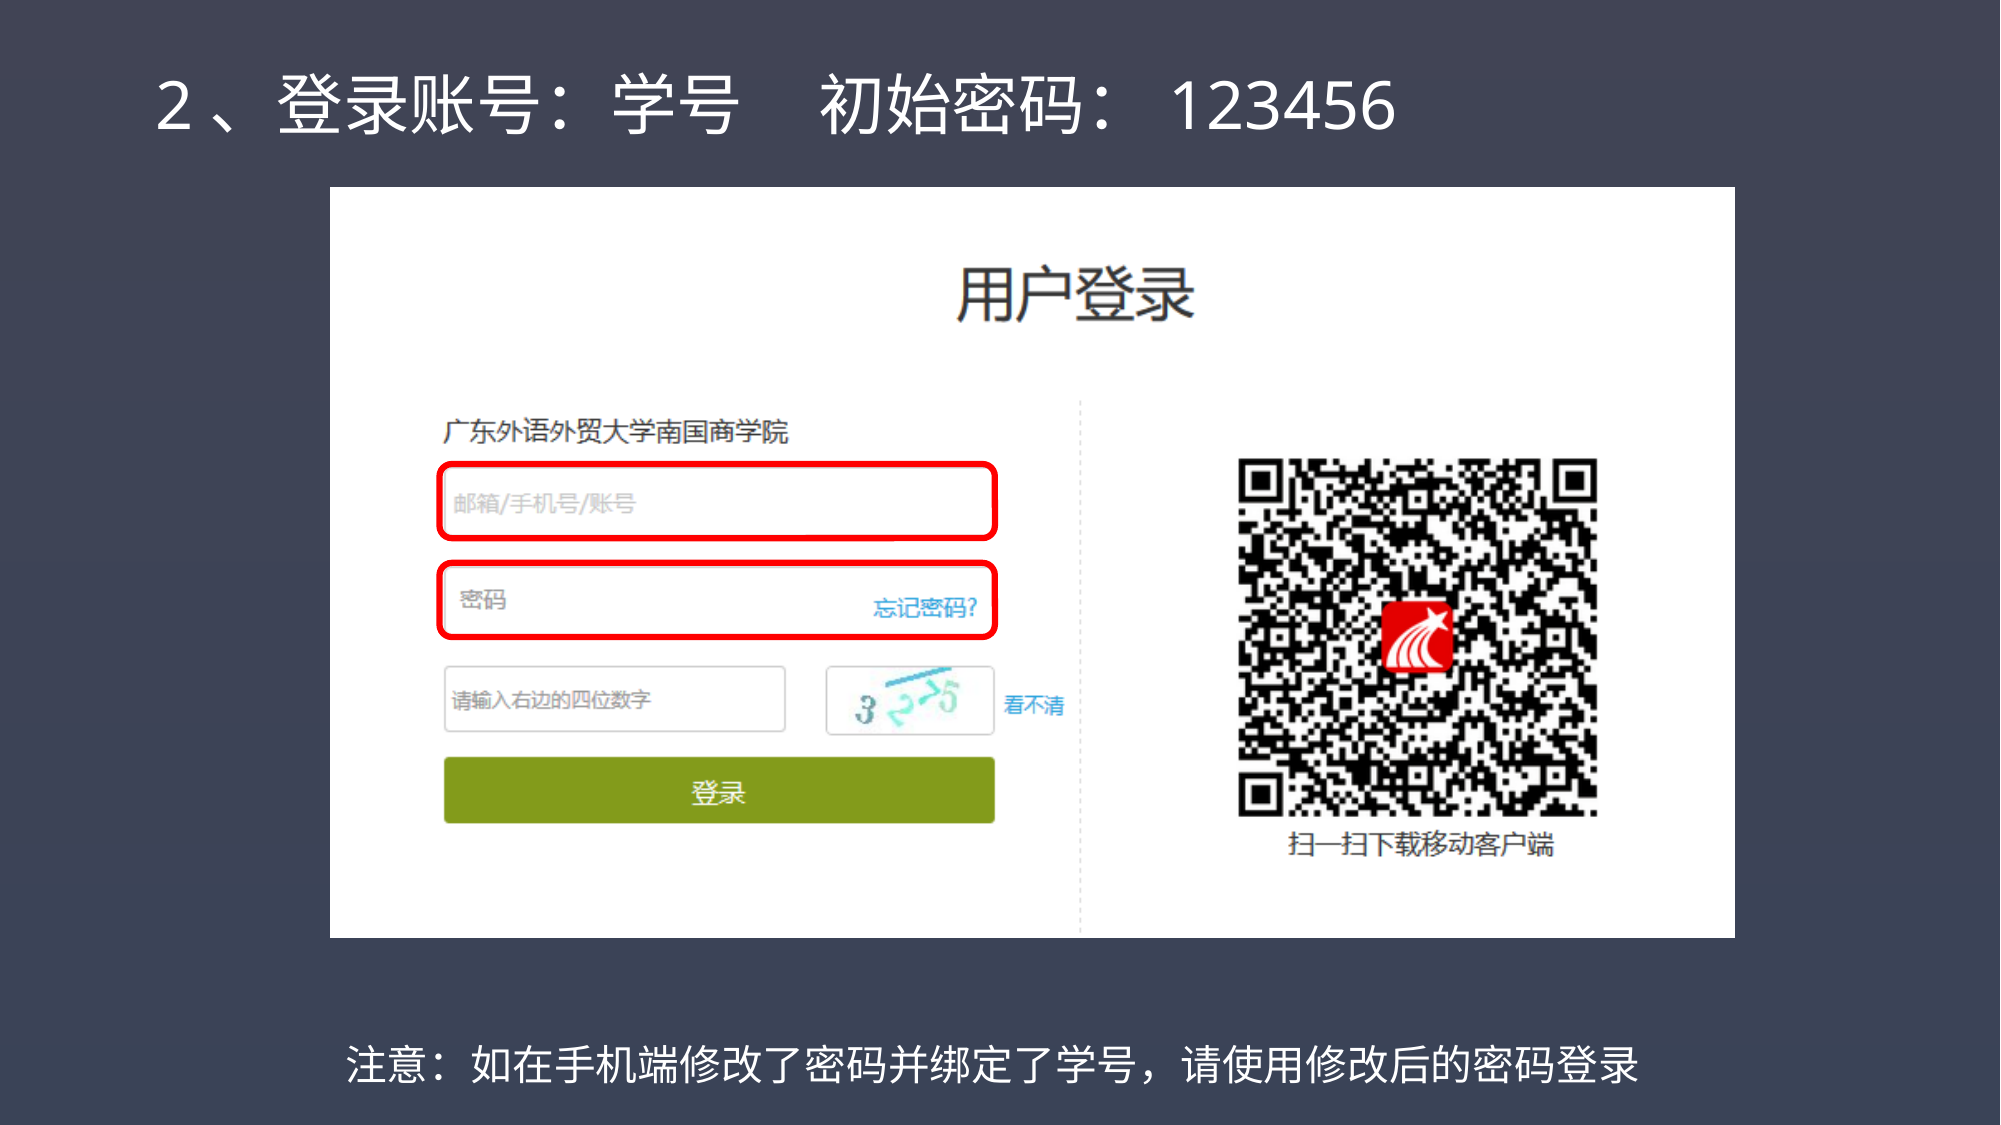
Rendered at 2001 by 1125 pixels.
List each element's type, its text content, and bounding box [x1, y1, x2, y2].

text_box 注意：如在手机端修改了密码并绑定了学号，请使用修改后的密码登录 [330, 1016, 1702, 1097]
picture [330, 186, 1735, 938]
text_box 2、登录账号：学号 初始密码：123456 [140, 31, 1673, 151]
